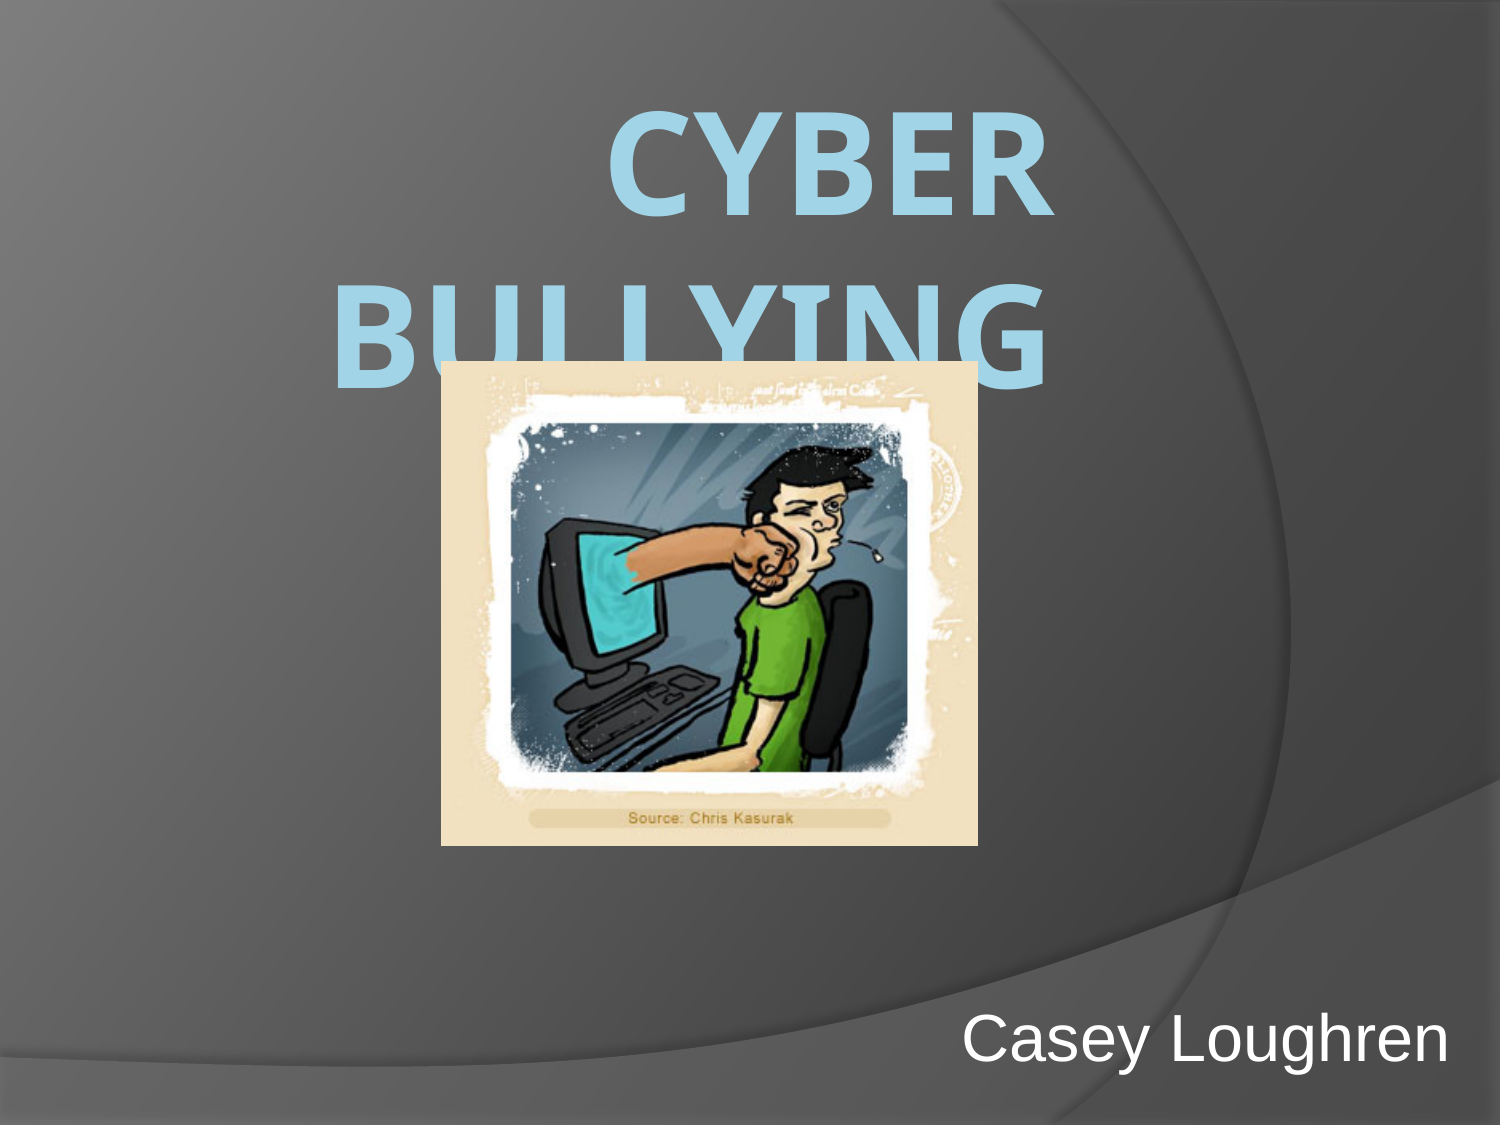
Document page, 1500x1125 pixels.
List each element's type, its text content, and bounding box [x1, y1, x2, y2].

subtitle Casey Loughren [395, 787, 1459, 1075]
title Cyber bullying [0, 64, 1063, 443]
picture [441, 361, 979, 846]
